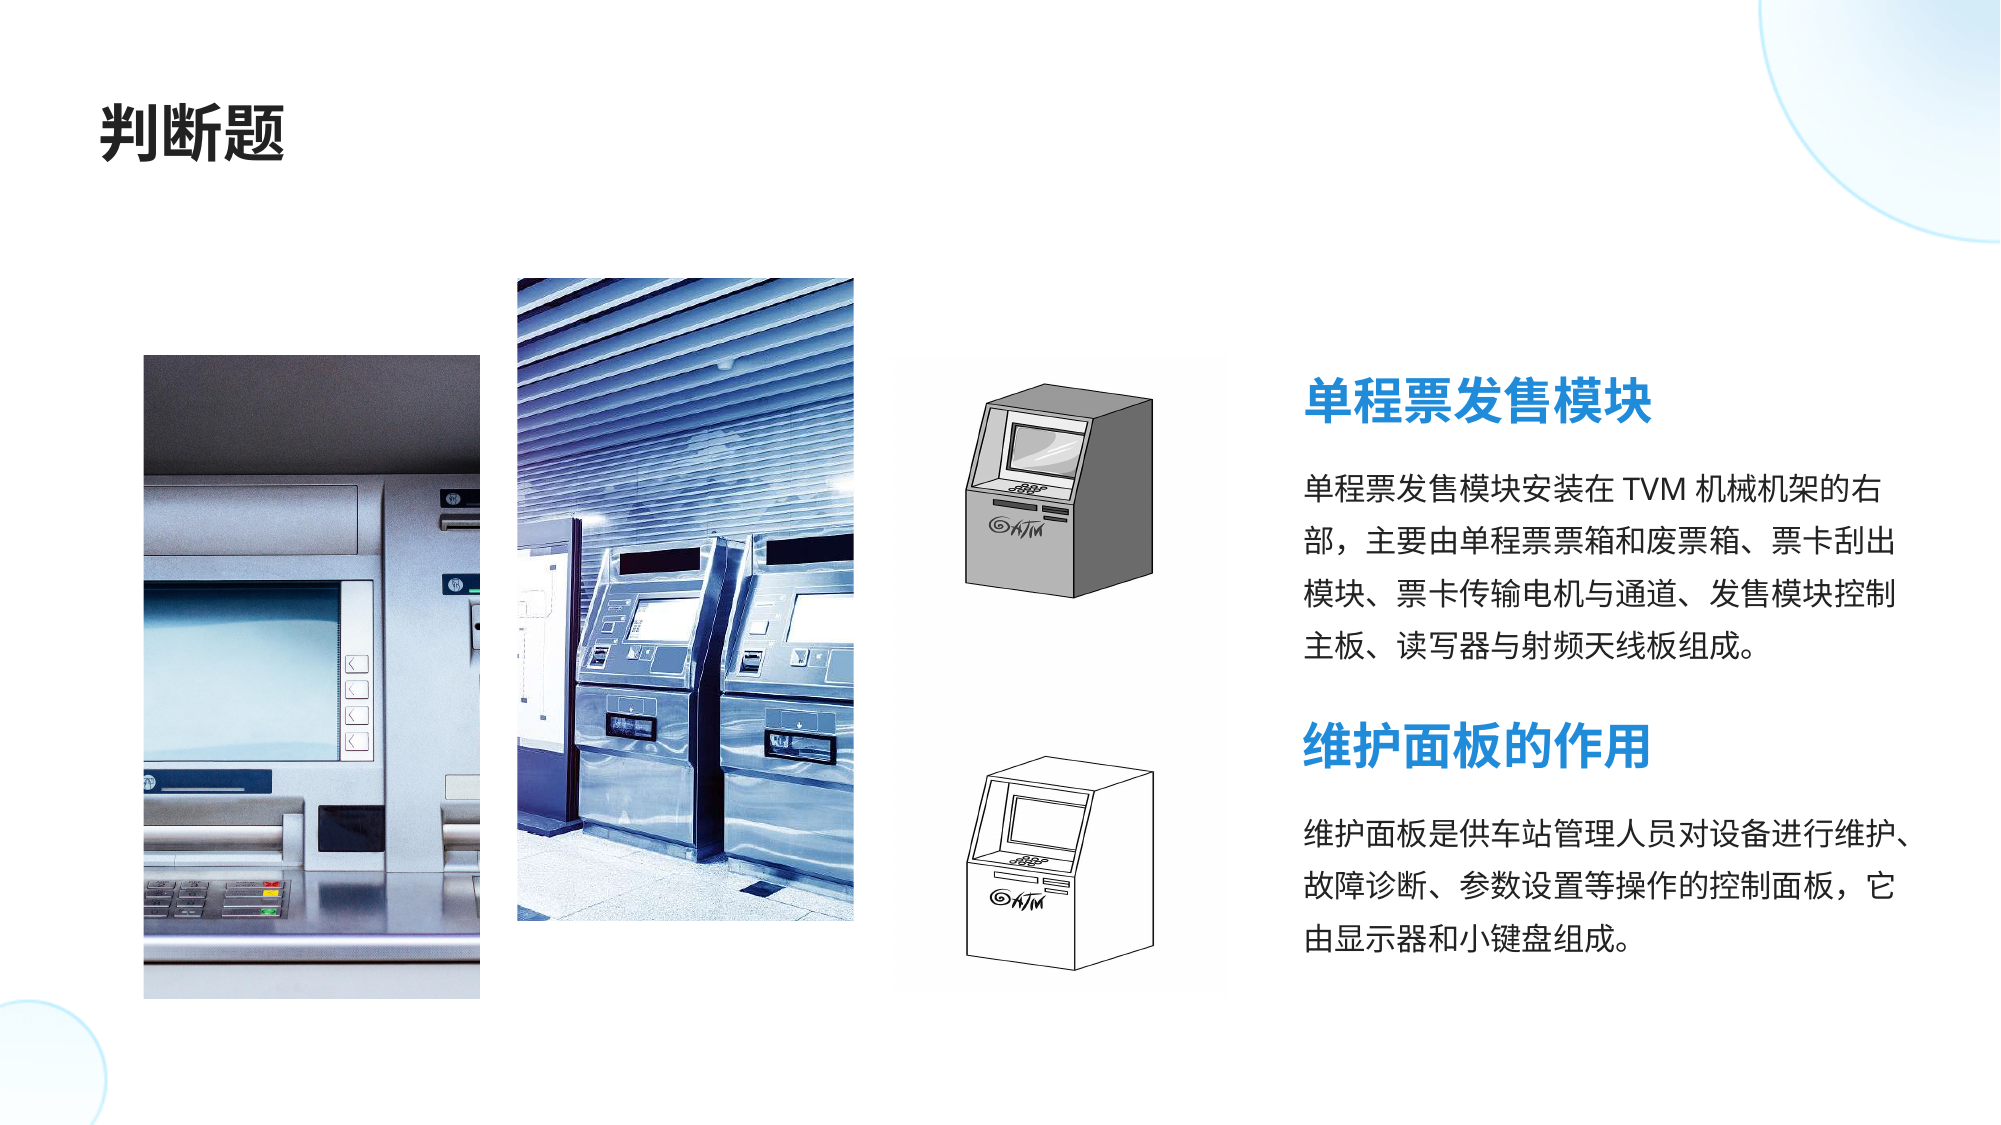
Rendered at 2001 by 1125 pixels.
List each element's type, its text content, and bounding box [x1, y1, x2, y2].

text_box 维护面板是供车站管理人员对设备进行维护、故障诊断、参数设置等操作的控制面板，它由显示器和小键盘组成。 [1288, 791, 1918, 1030]
text_box 单程票发售模块安装在TVM机械机架的右部，主要由单程票票箱和废票箱、票卡刮出模块、票卡传输电机与通道、发售模块控制主板、读写器与射频天线板组成。 [1288, 446, 1918, 688]
text_box 维护面板的作用 [1287, 676, 1880, 782]
text_box 单程票发售模块 [1288, 342, 1880, 437]
text_box 判断题 [78, 43, 1922, 189]
picture [0, 0, 2001, 1125]
